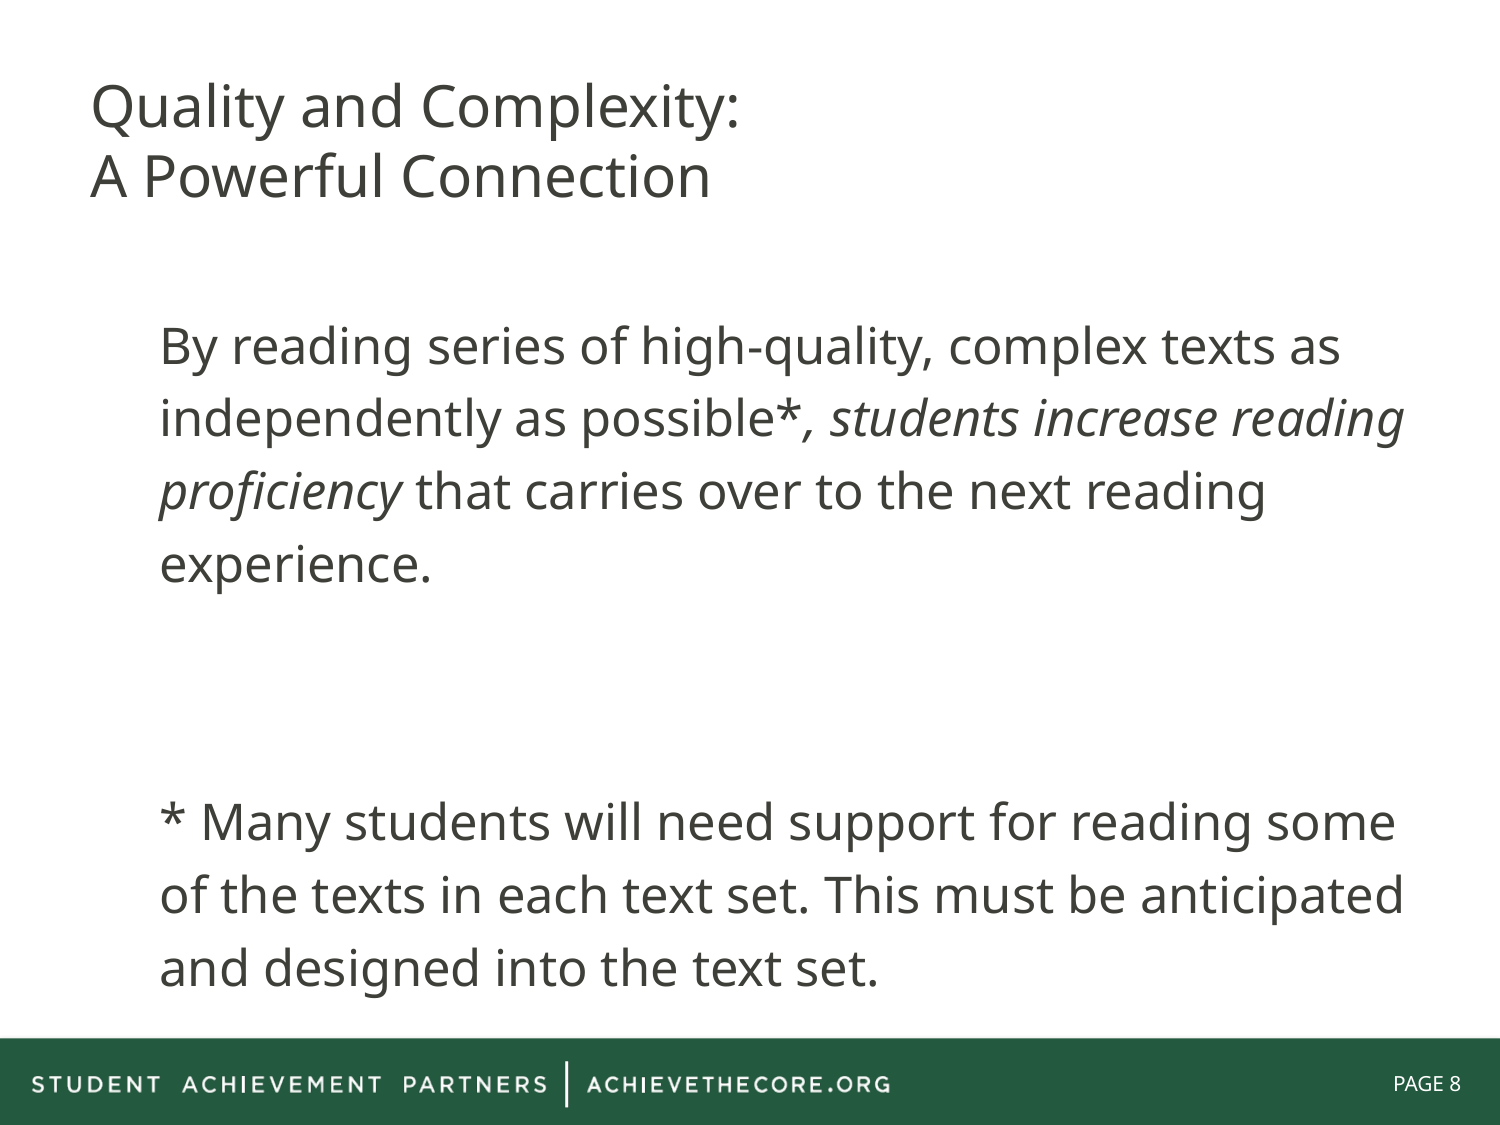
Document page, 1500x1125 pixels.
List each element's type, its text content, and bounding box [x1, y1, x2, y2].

list By reading series of high-quality, complex texts as independently as possible*, students increase reading proficiency that carries over to the next reading experience. * Many students will need support for reading some of the texts in each text set. This must be anticipated and designed into the text set. [75, 293, 1425, 1037]
title Quality and Complexity: A Powerful Connection [75, 45, 1425, 233]
